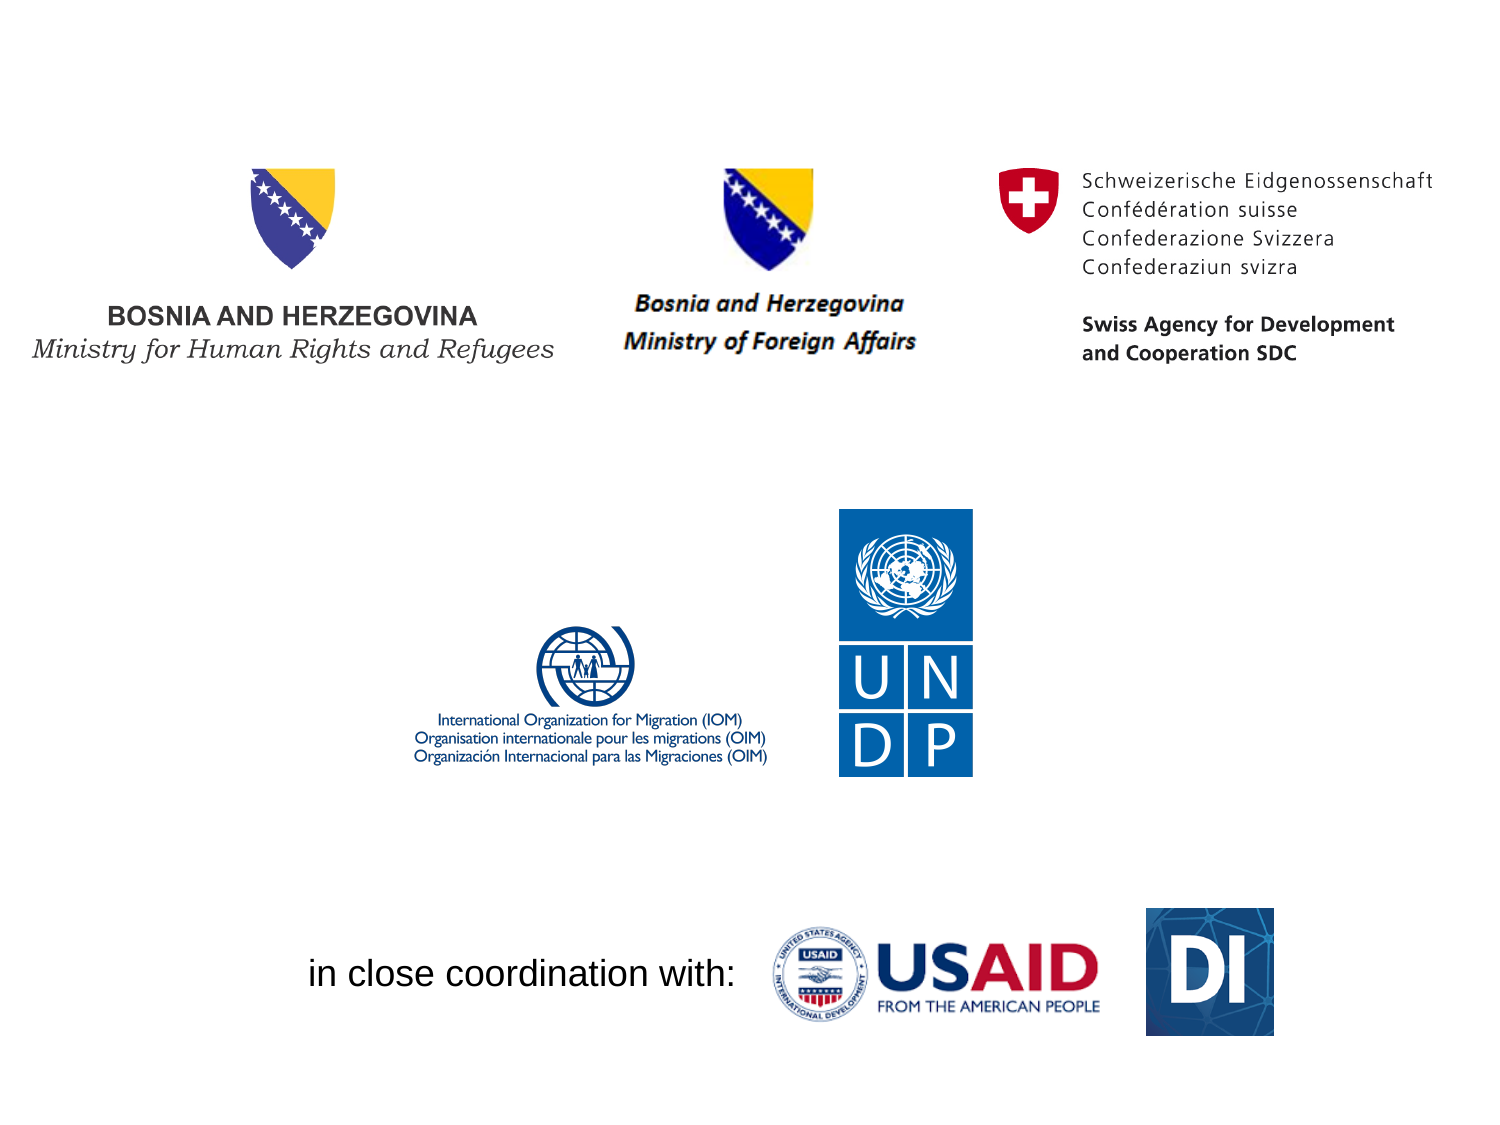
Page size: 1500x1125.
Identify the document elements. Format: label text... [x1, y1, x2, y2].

picture [999, 168, 1432, 364]
picture [602, 139, 934, 367]
picture [839, 509, 973, 778]
picture [1145, 908, 1274, 1036]
text_box in close coordination with: [293, 941, 724, 1002]
picture [412, 624, 769, 768]
picture [31, 168, 554, 364]
picture [724, 896, 1144, 1059]
